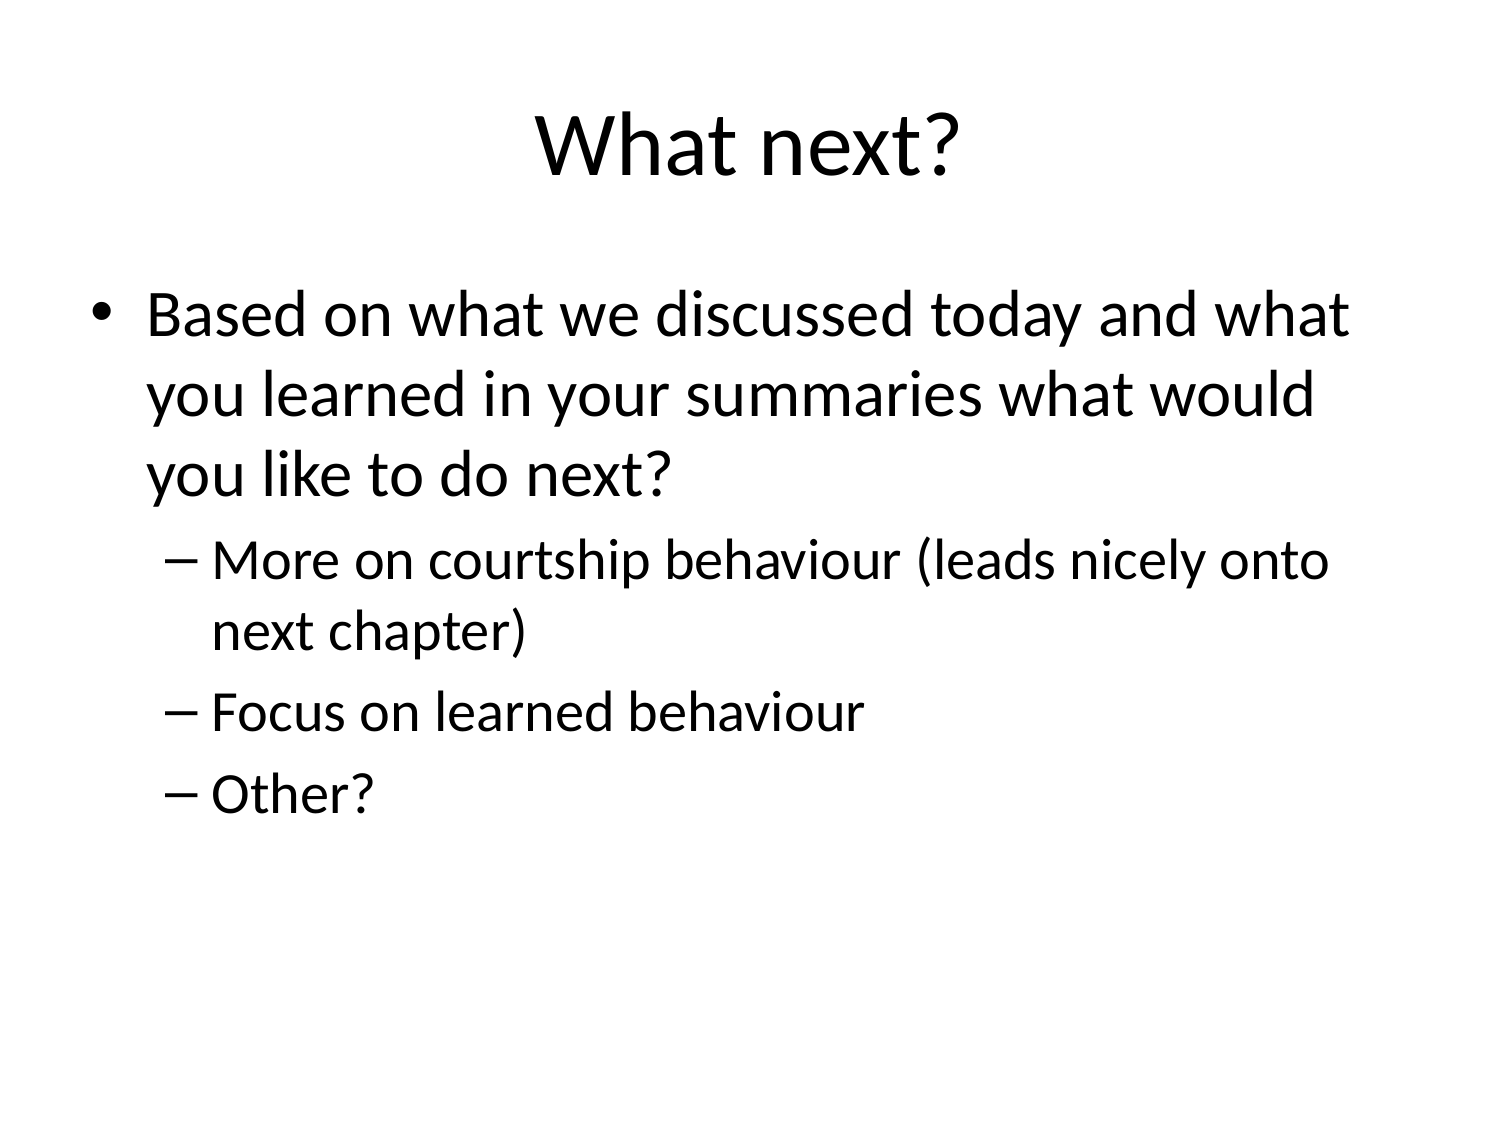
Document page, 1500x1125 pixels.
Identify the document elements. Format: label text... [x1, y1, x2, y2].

list Based on what we discussed today and what you learned in your summaries what would you like to do next? More on courtship behaviour (leads nicely onto next chapter) Focus on learned behaviour Other? [75, 262, 1425, 1005]
title What next? [75, 45, 1425, 233]
